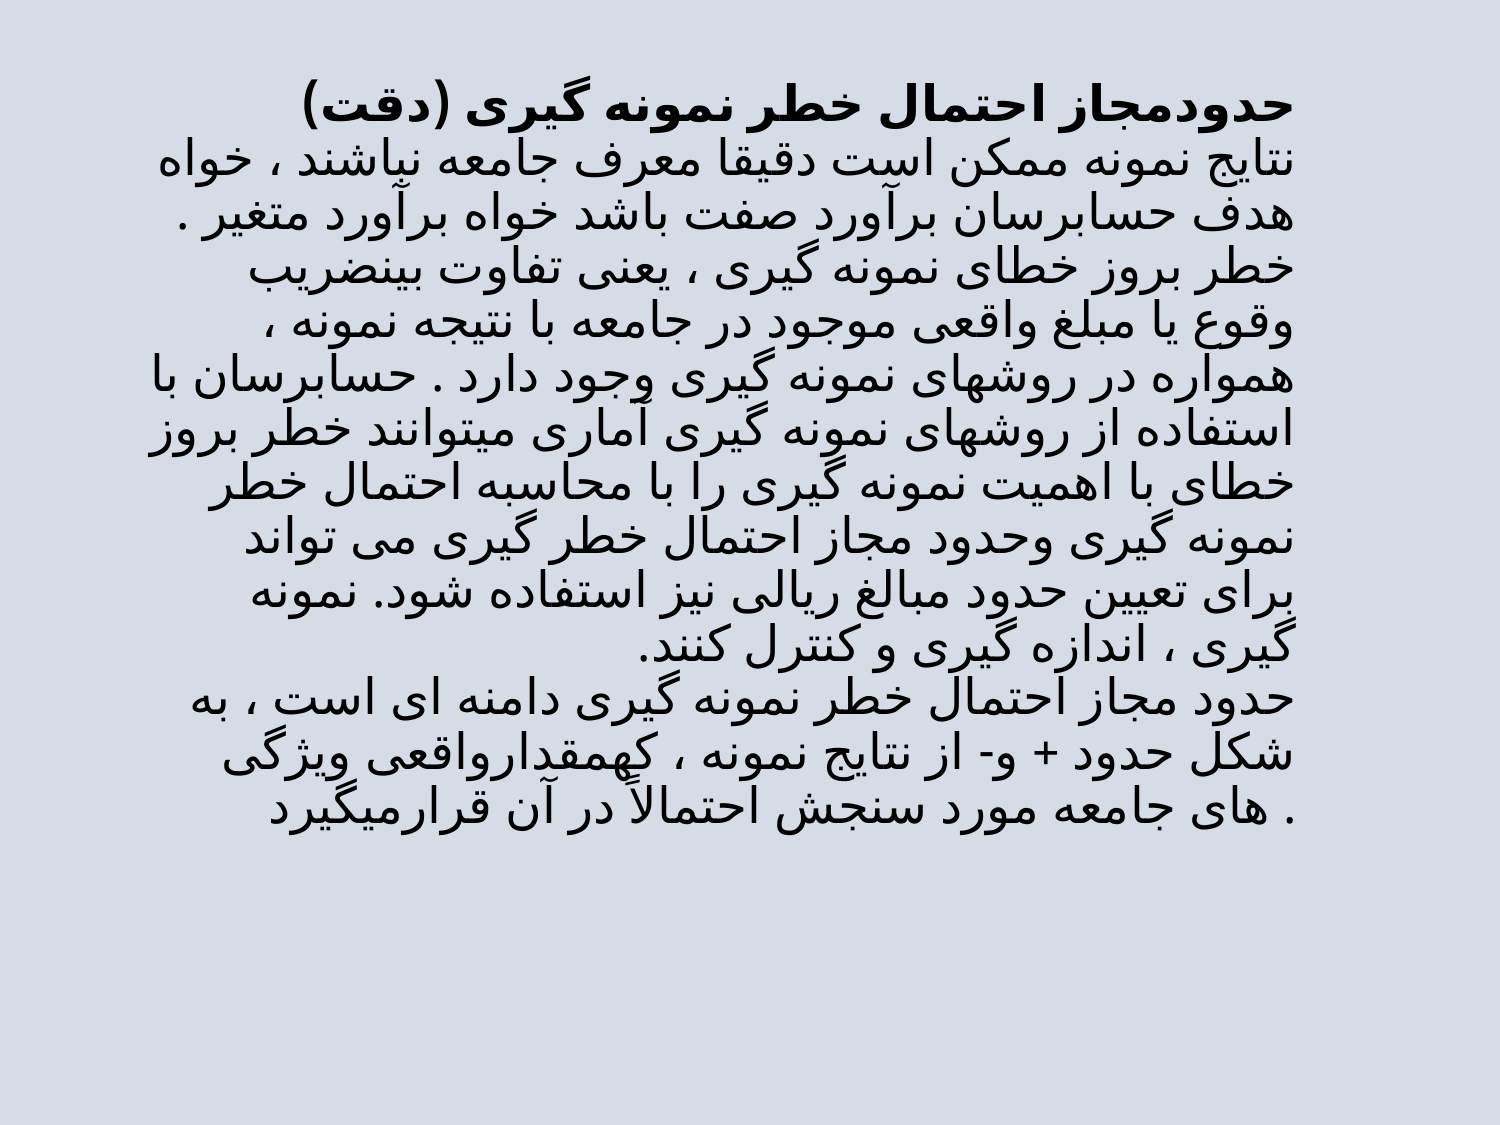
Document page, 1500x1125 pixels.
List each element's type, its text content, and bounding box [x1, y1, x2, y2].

title حدودمجاز احتمال خطر نمونه گیری (دقت) نتایج نمونه ممکن است دقیقا معرف جامعه نباشند ، خواه هدف حسابرسان برآورد صفت باشد خواه برآورد متغیر . خطر بروز خطای نمونه گیری ، یعنی تفاوت بینضریب وقوع یا مبلغ واقعی موجود در جامعه با نتیجه نمونه ، همواره در روشهای نمونه گیری وجود دارد . حسابرسان با استفاده از روشهای نمونه گیری آماری میتوانند خطر بروز خطای با اهمیت نمونه گیری را با محاسبه احتمال خطر نمونه گیری وحدود مجاز احتمال خطر گیری می تواند برای تعیین حدود مبالغ ریالی نیز استفاده شود. نمونه گیری ، اندازه گیری و کنترل کنند. حدود مجاز احتمال خطر نمونه گیری دامنه ای است ، به شکل حدود + و- از نتایج نمونه ، کهمقدارواقعی ویژگی های جامعه مورد سنجش احتمالاً در آن قرارمیگیرد . [128, 46, 1312, 1034]
